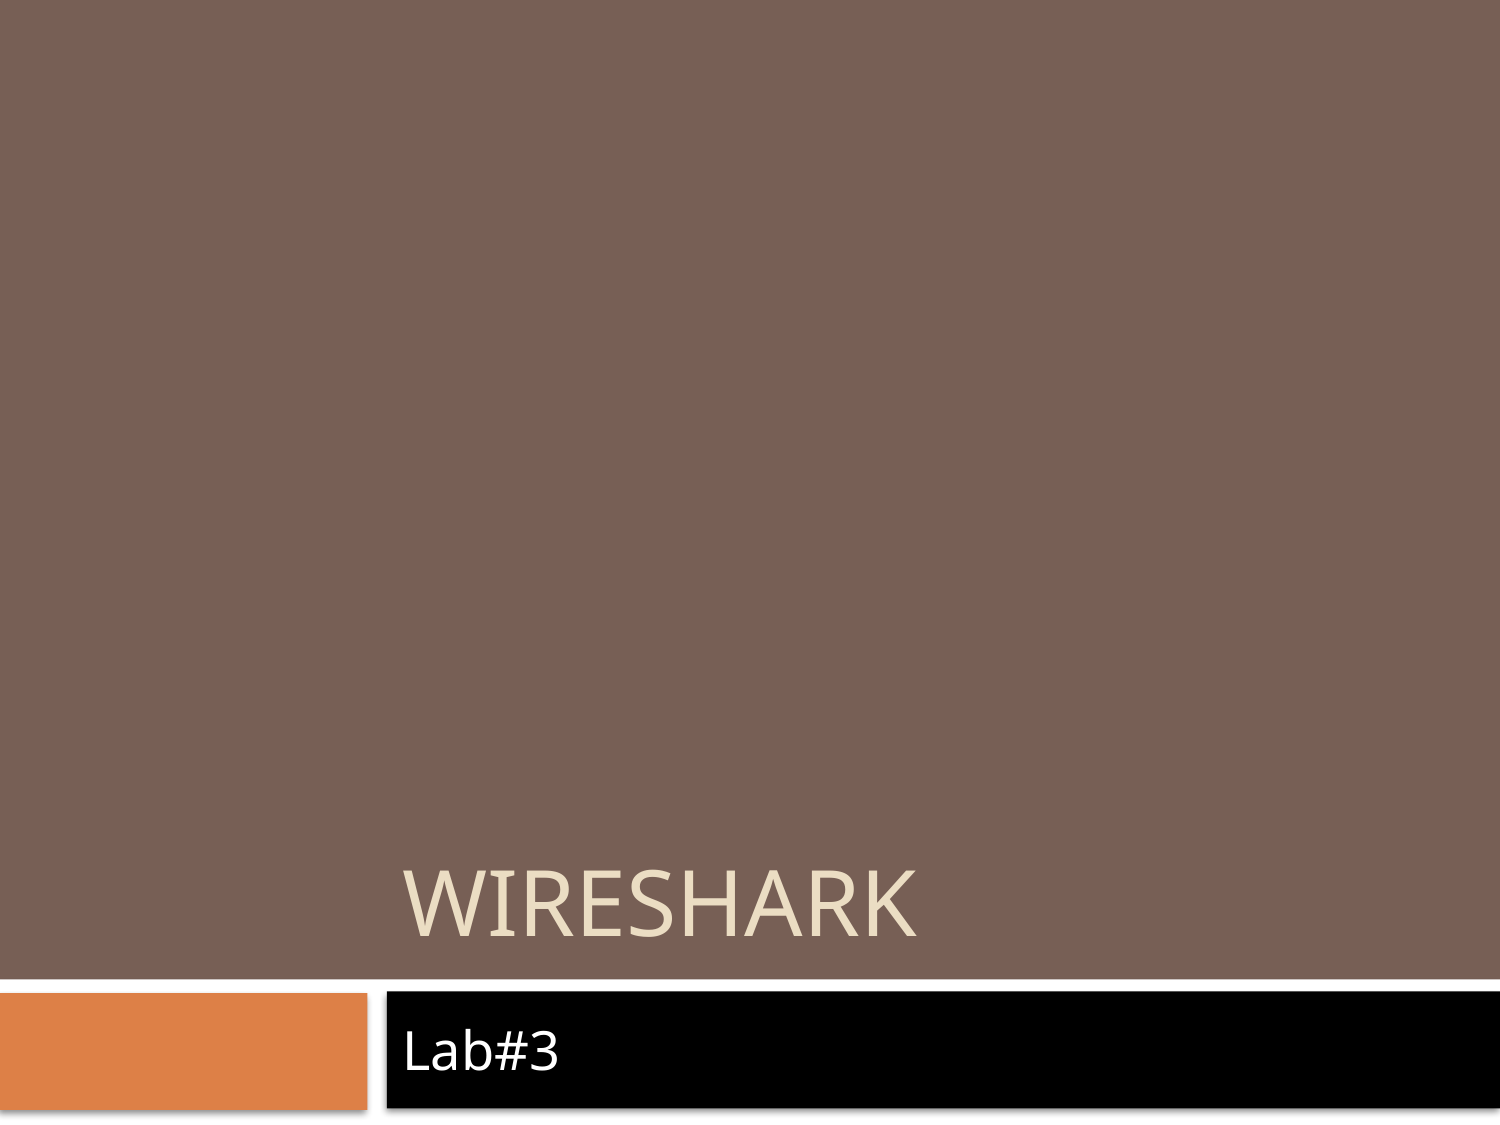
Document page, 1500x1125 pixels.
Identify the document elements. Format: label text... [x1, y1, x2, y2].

subtitle Lab#3 [387, 992, 1488, 1105]
title Wireshark [387, 662, 1450, 963]
